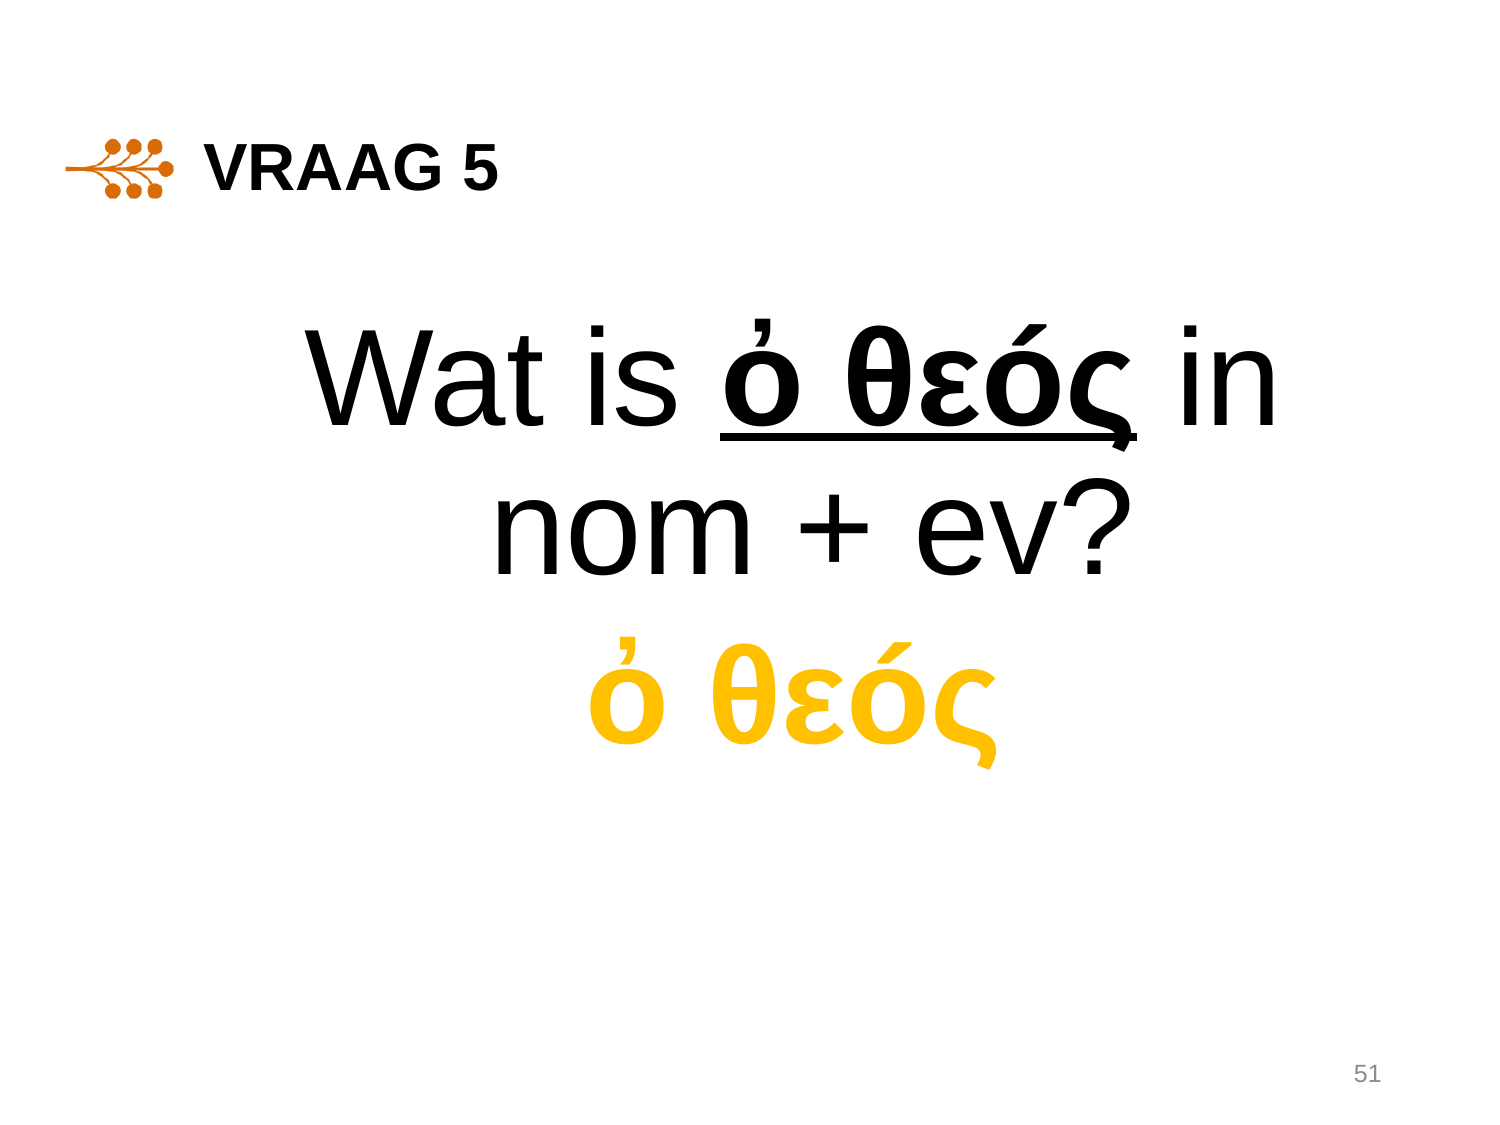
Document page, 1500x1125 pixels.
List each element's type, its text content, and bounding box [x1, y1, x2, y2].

picture [65, 138, 174, 199]
list Wat is ὀ θεóς in nom + ev? ὀ θεóς [190, 299, 1397, 1014]
slide_number 51 [1059, 1042, 1397, 1103]
title Vraag 5 [188, 59, 1397, 278]
